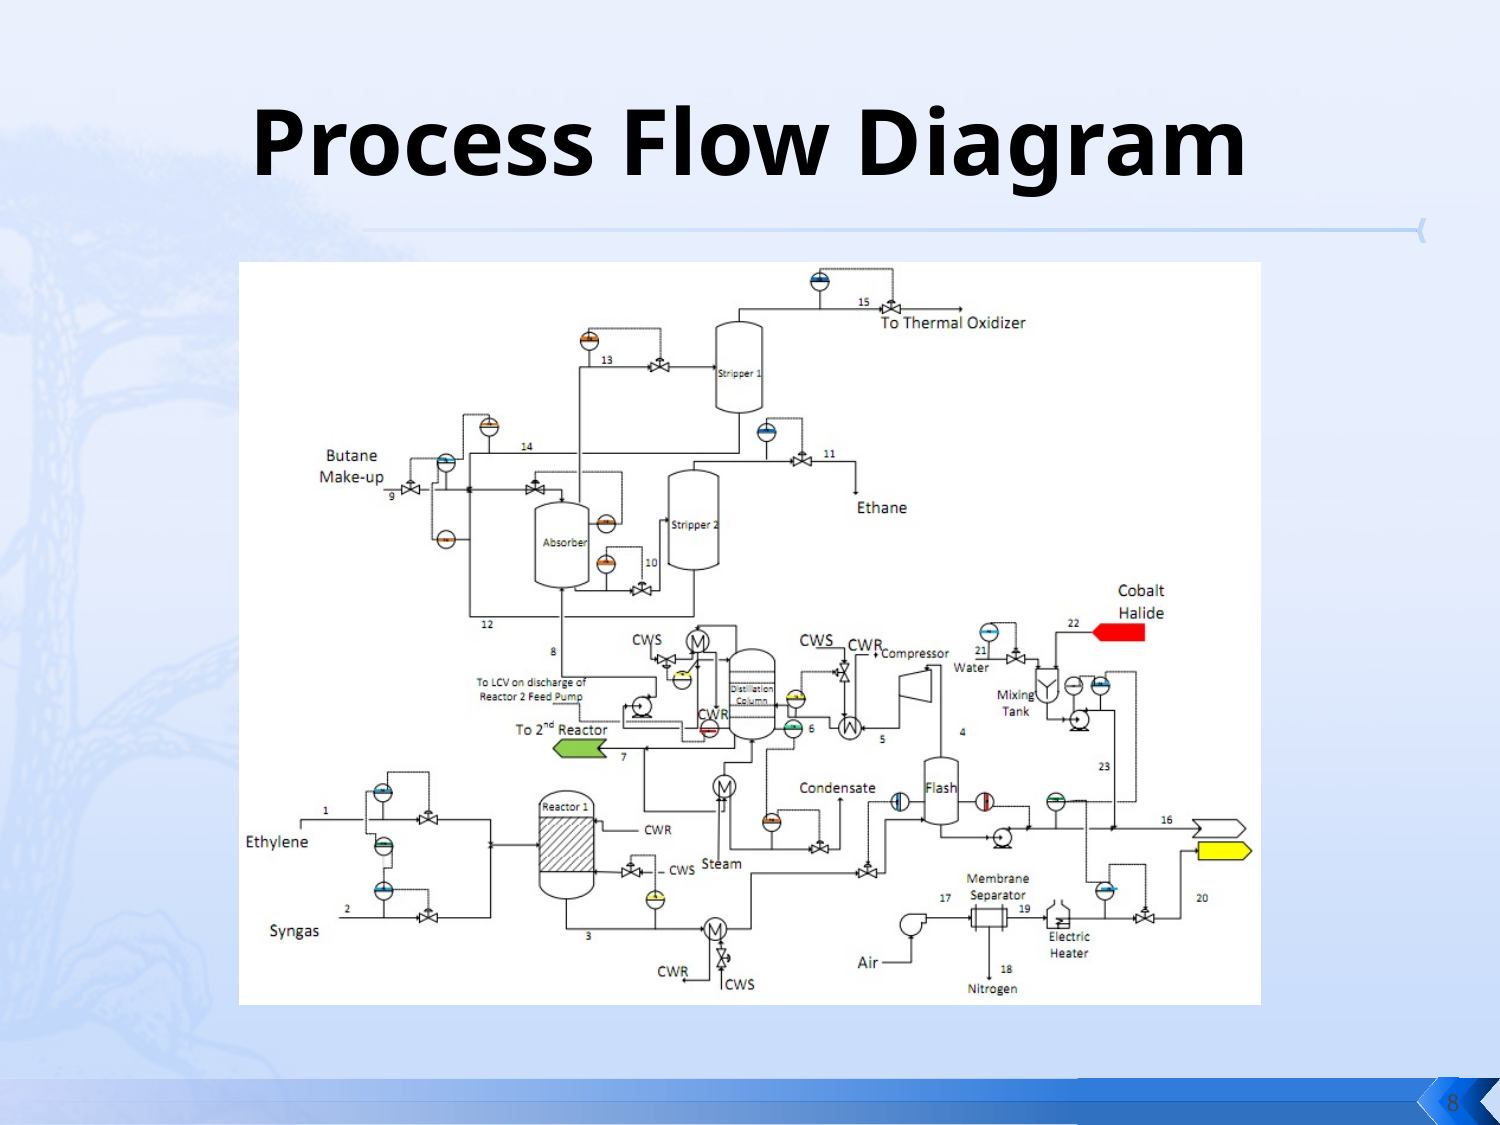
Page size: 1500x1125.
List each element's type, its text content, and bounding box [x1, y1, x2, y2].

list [238, 261, 1262, 1006]
slide_number 8 [1406, 1077, 1500, 1125]
title Process Flow Diagram [75, 45, 1425, 233]
